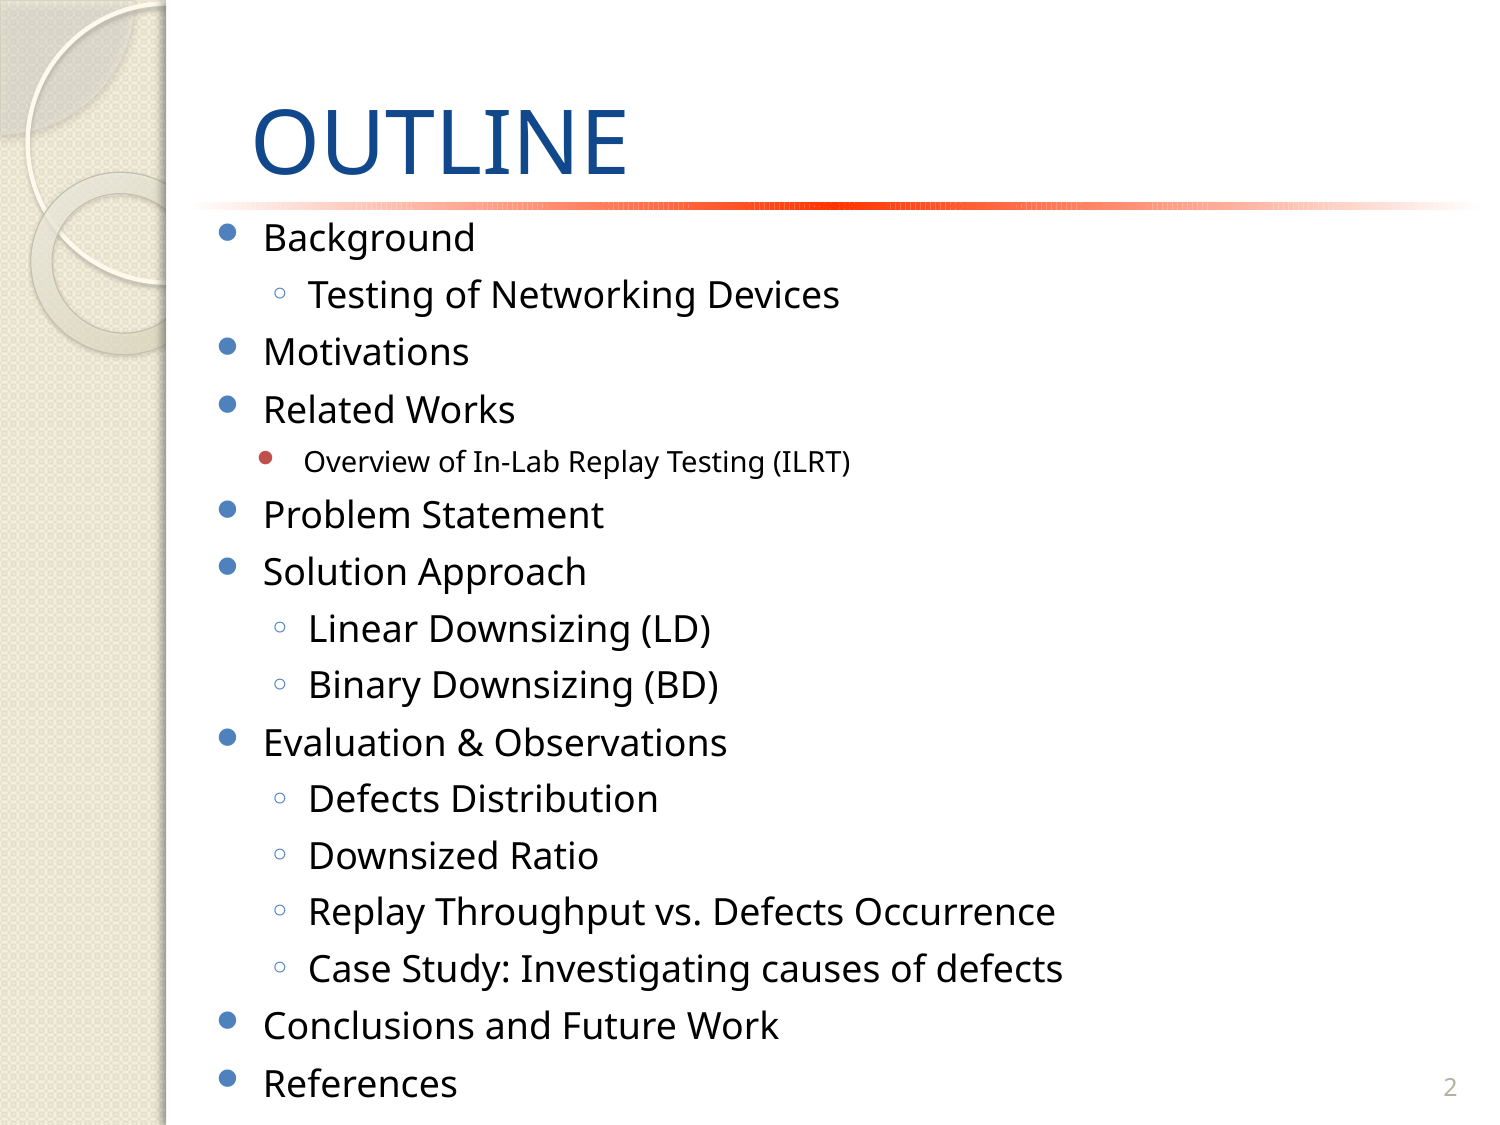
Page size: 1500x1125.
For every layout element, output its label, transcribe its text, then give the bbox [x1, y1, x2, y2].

list Background Testing of Networking Devices Motivations Related Works Overview of In-Lab Replay Testing (ILRT) Problem Statement Solution Approach Linear Downsizing (LD) Binary Downsizing (BD) Evaluation & Observations Defects Distribution Downsized Ratio Replay Throughput vs. Defects Occurrence Case Study: Investigating causes of defects Conclusions and Future Work References [188, 206, 1425, 1113]
title OUTLINE [235, 45, 1466, 233]
slide_number 2 [1413, 1034, 1488, 1113]
